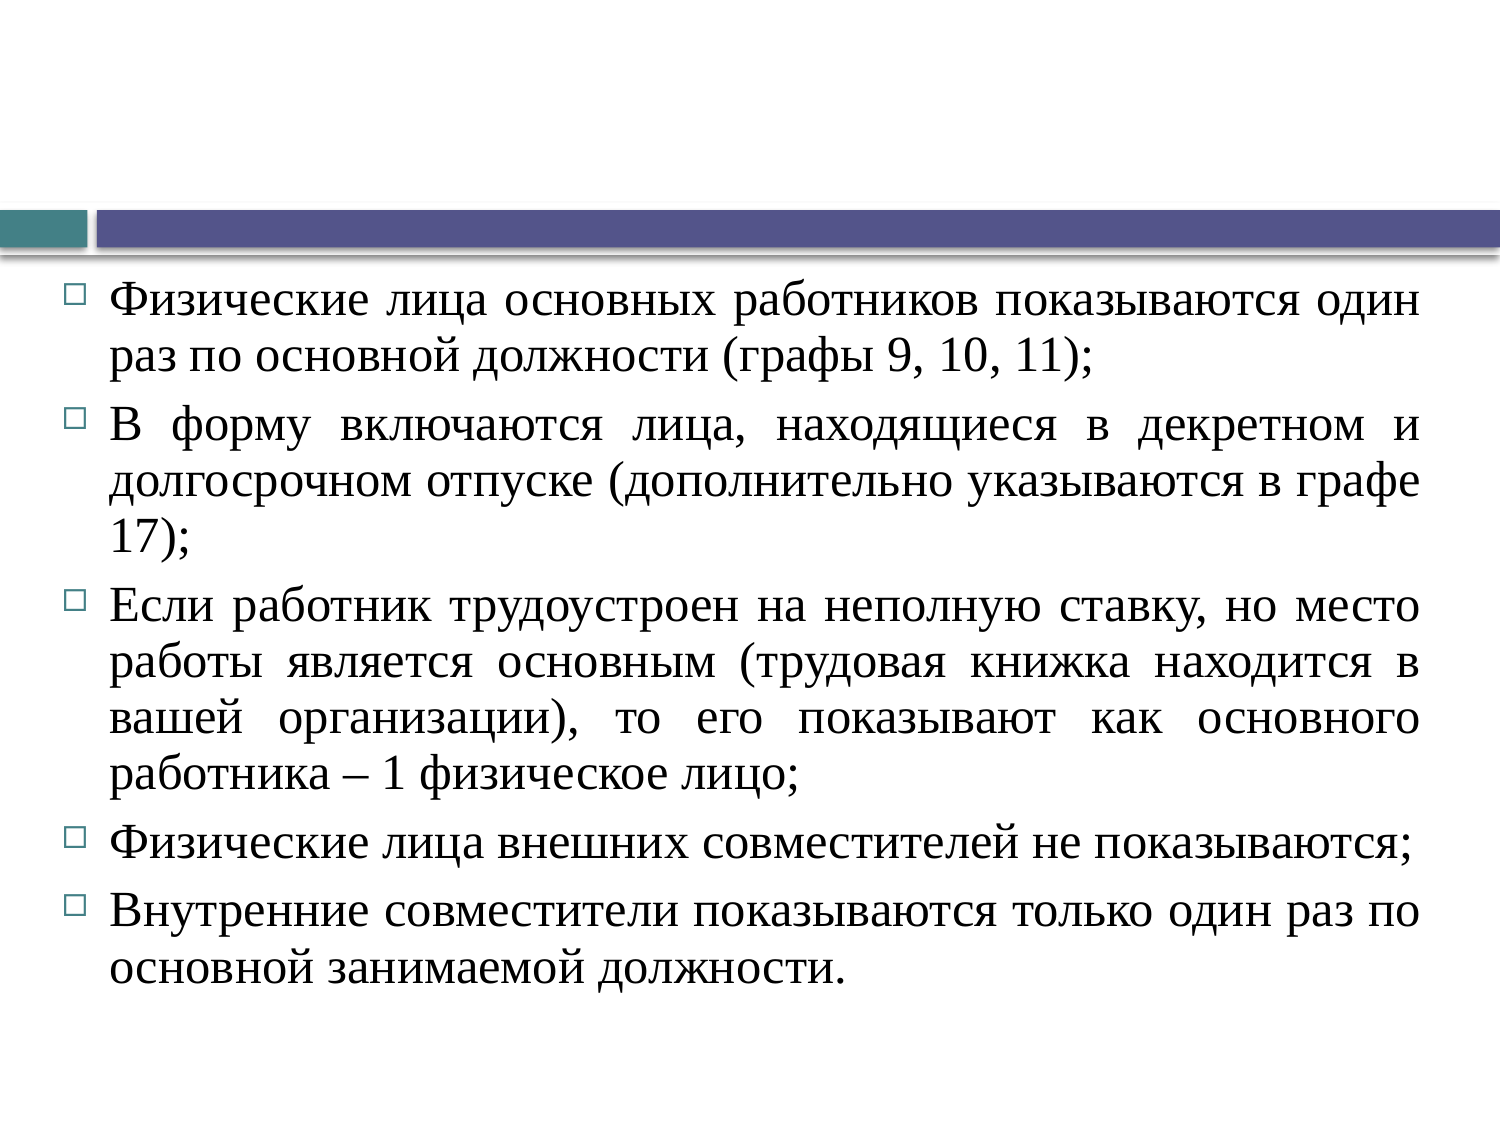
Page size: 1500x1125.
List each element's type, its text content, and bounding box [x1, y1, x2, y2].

list Физические лица основных работников показываются один раз по основной должности (графы 9, 10, 11); В форму включаются лица, находящиеся в декретном и долгосрочном отпуске (дополнительно указываются в графе 17); Если работник трудоустроен на неполную ставку, но место работы является основным (трудовая книжка находится в вашей организации), то его показывают как основного работника – 1 физическое лицо; Физические лица внешних совместителей не показываются; Внутренние совместители показываются только один раз по основной занимаемой должности. [46, 262, 1438, 1067]
